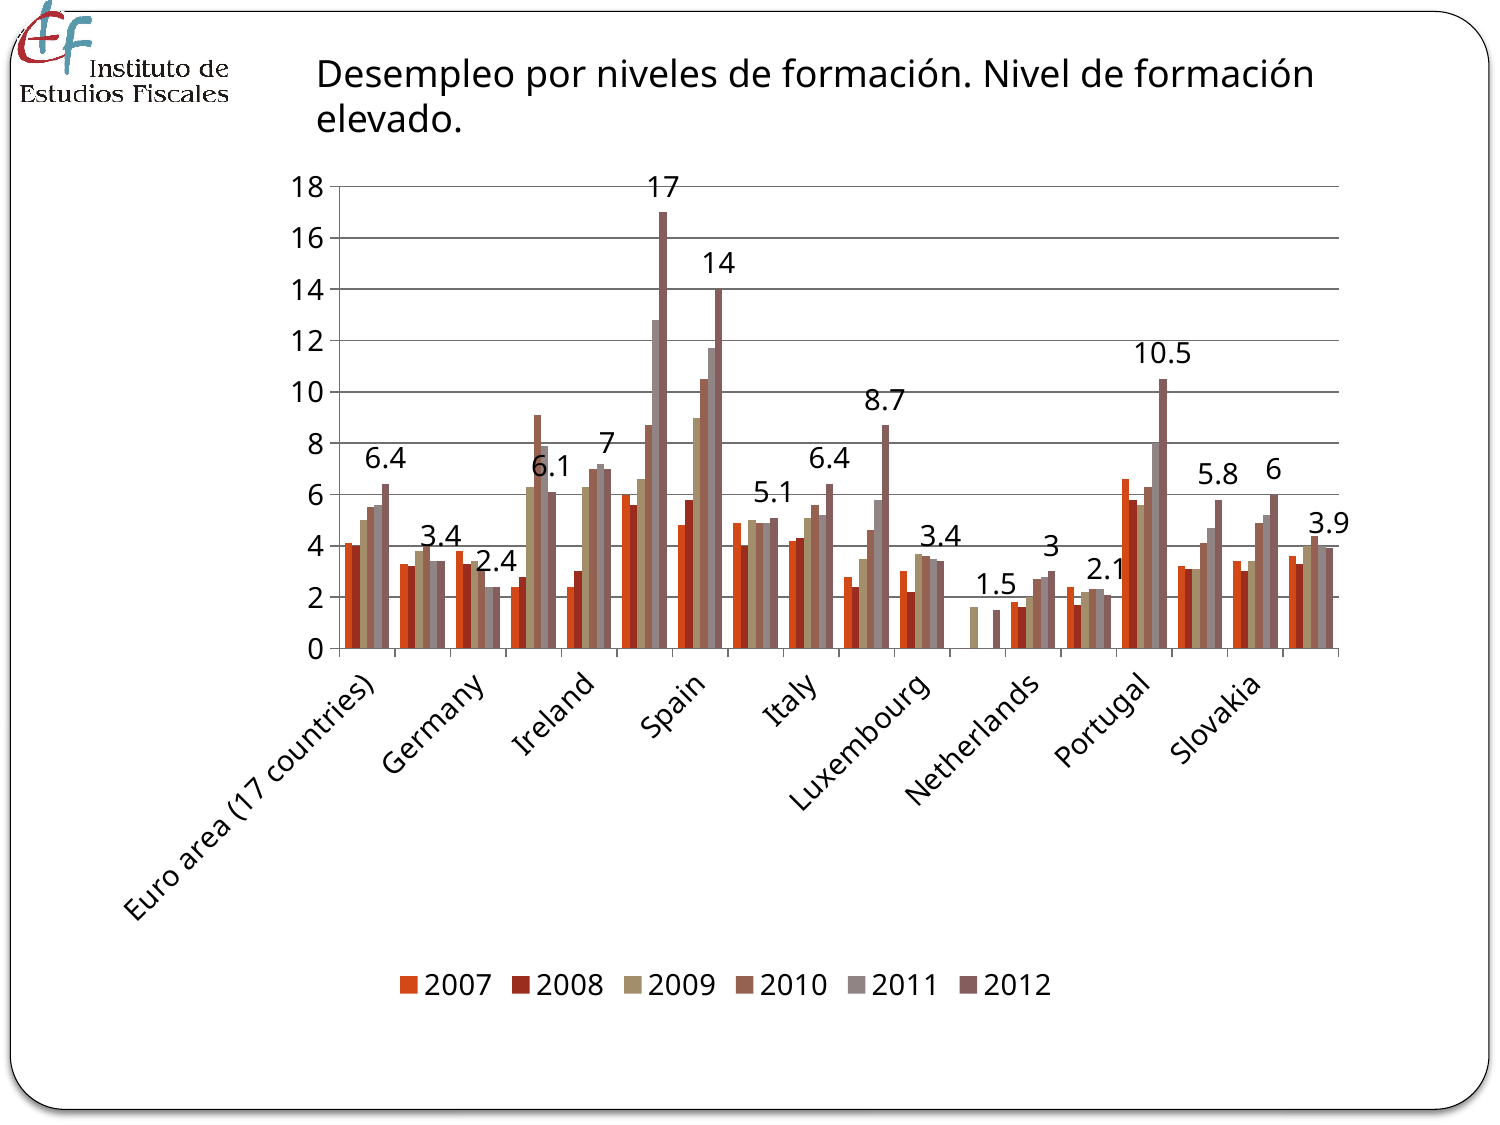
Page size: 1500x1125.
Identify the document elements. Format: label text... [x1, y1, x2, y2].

text_box Desempleo por niveles de formación. Nivel de formación elevado. [301, 42, 1353, 147]
picture [17, 0, 228, 102]
chart [88, 148, 1365, 1012]
